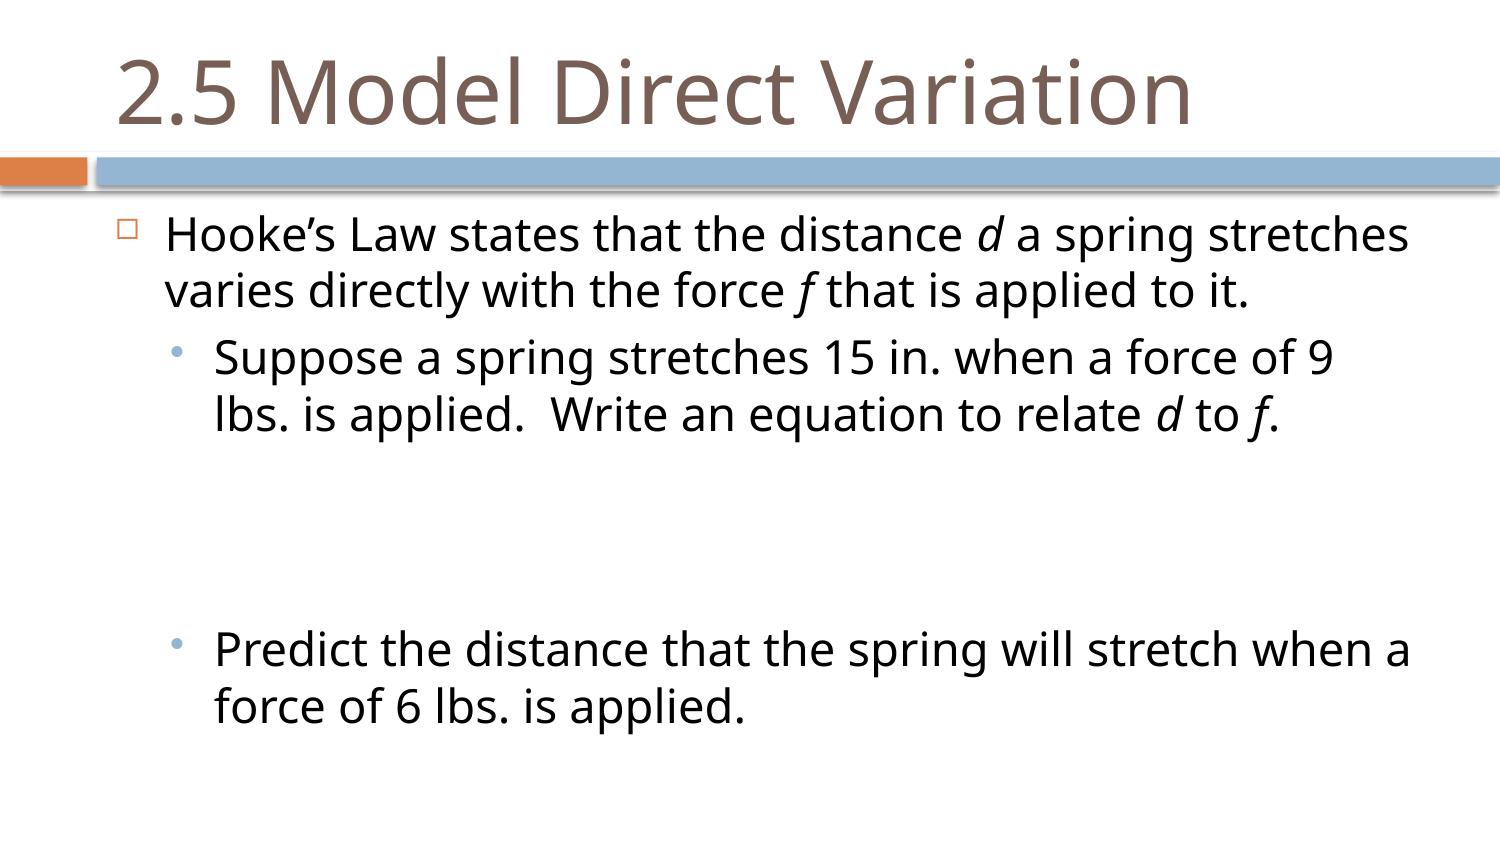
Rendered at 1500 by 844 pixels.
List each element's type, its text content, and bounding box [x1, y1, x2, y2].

title 2.5 Model Direct Variation [100, 28, 1438, 150]
list Hooke’s Law states that the distance d a spring stretches varies directly with the force f that is applied to it. Suppose a spring stretches 15 in. when a force of 9 lbs. is applied. Write an equation to relate d to f. Predict the distance that the spring will stretch when a force of 6 lbs. is applied. [100, 196, 1438, 750]
